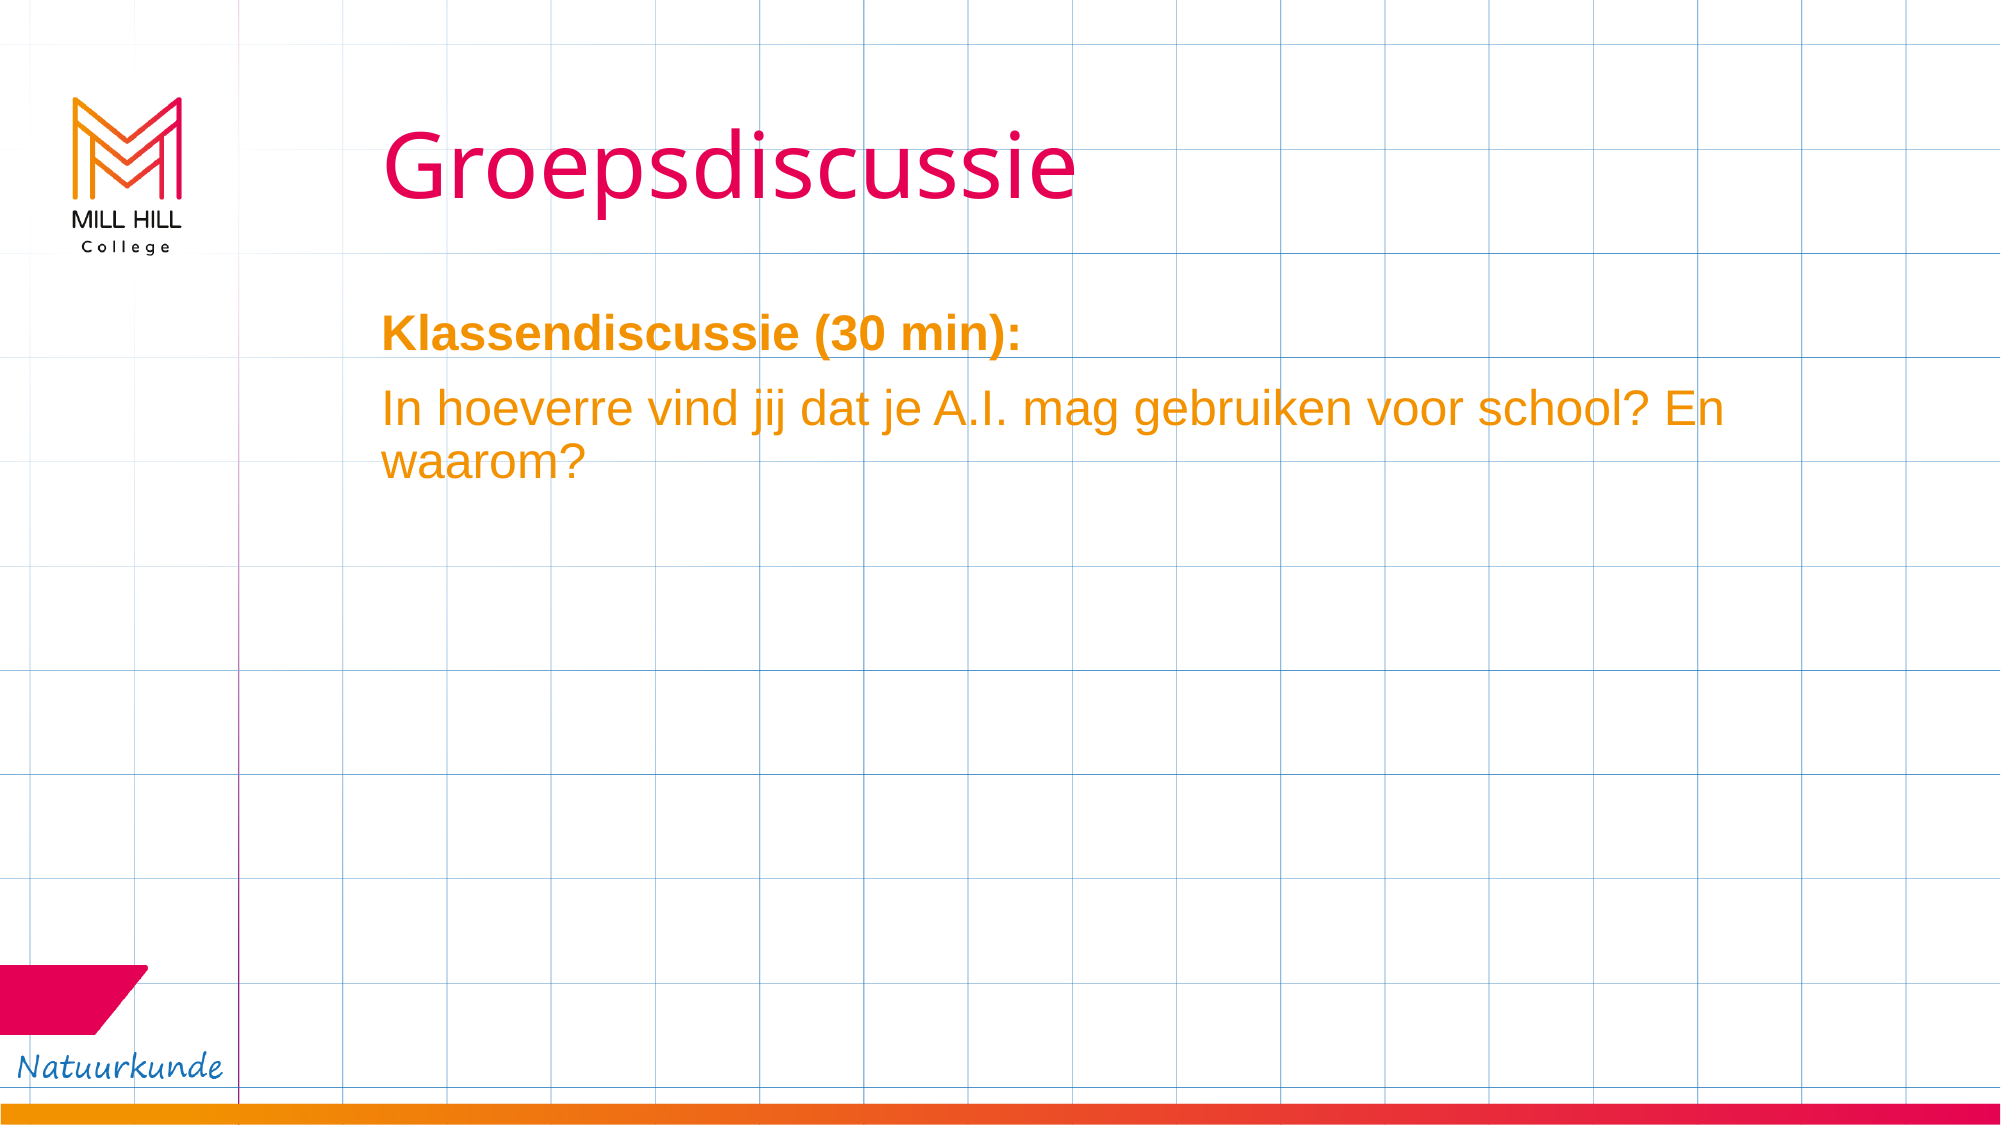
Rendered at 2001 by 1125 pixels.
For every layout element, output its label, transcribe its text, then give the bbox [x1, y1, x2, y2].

list Klassendiscussie (30 min): In hoeverre vind jij dat je A.I. mag gebruiken voor school? En waarom? [366, 299, 1884, 1014]
title Groepsdiscussie [366, 59, 1884, 278]
picture [0, 0, 2001, 1125]
